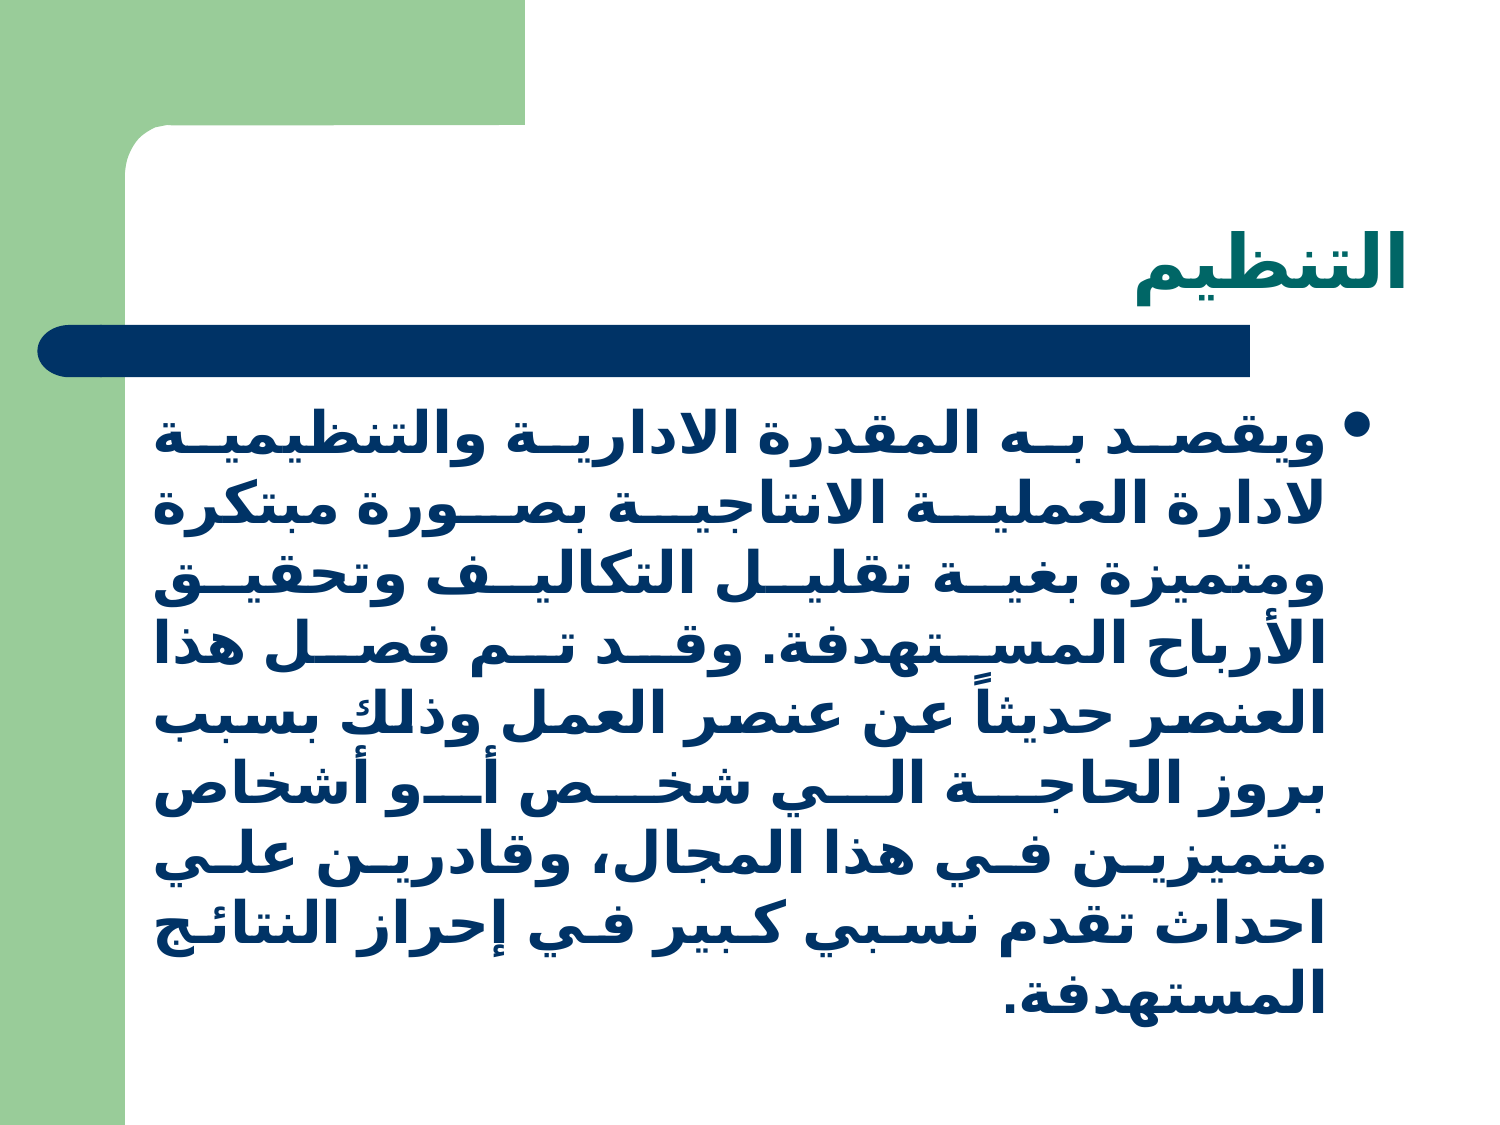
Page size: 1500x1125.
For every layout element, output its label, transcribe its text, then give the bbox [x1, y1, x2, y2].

list ويقصد به المقدرة الادارية والتنظيمية لادارة العملية الانتاجية بصورة مبتكرة ومتميزة بغية تقليل التكاليف وتحقيق الأرباح المستهدفة. وقد تم فصل هذا العنصر حديثاً عن عنصر العمل وذلك بسبب بروز الحاجة الي شخص أو أشخاص متميزين في هذا المجال، وقادرين علي احداث تقدم نسبي كبير في إحراز النتائج المستهدفة. [137, 387, 1400, 999]
title التنظيم [124, 124, 1426, 313]
